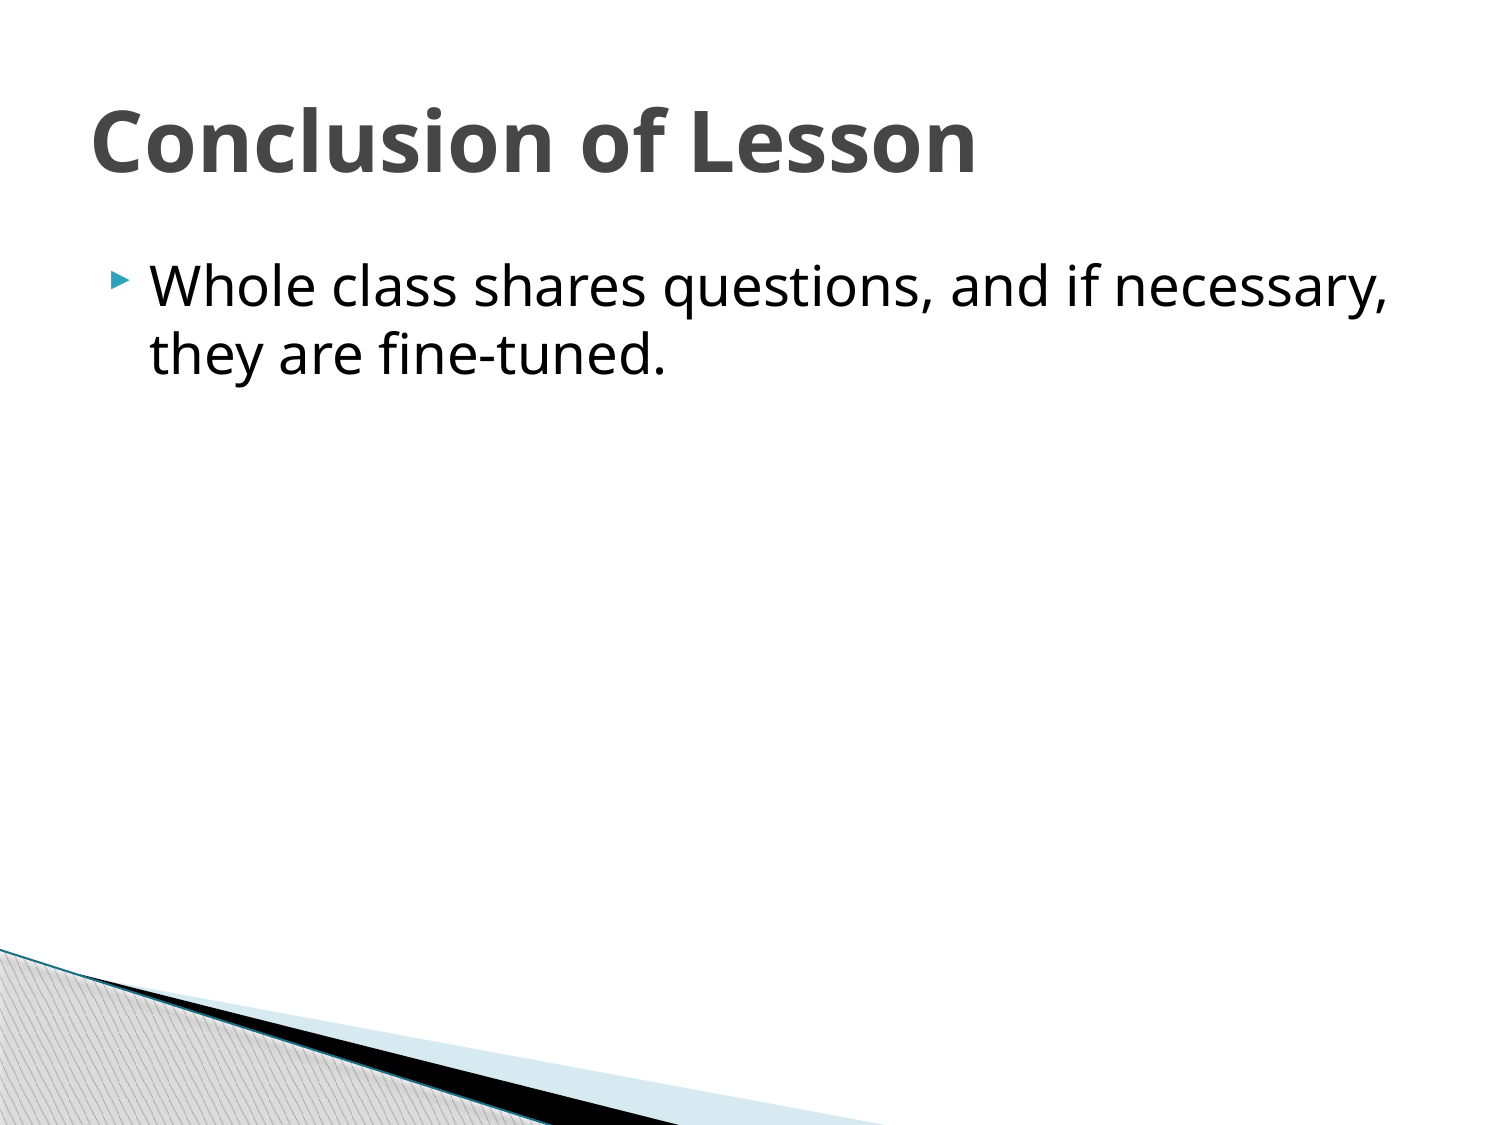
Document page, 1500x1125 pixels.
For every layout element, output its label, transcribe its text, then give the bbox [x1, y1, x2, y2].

list Whole class shares questions, and if necessary, they are fine-tuned. [74, 242, 1426, 986]
title Conclusion of Lesson [75, 45, 1425, 233]
